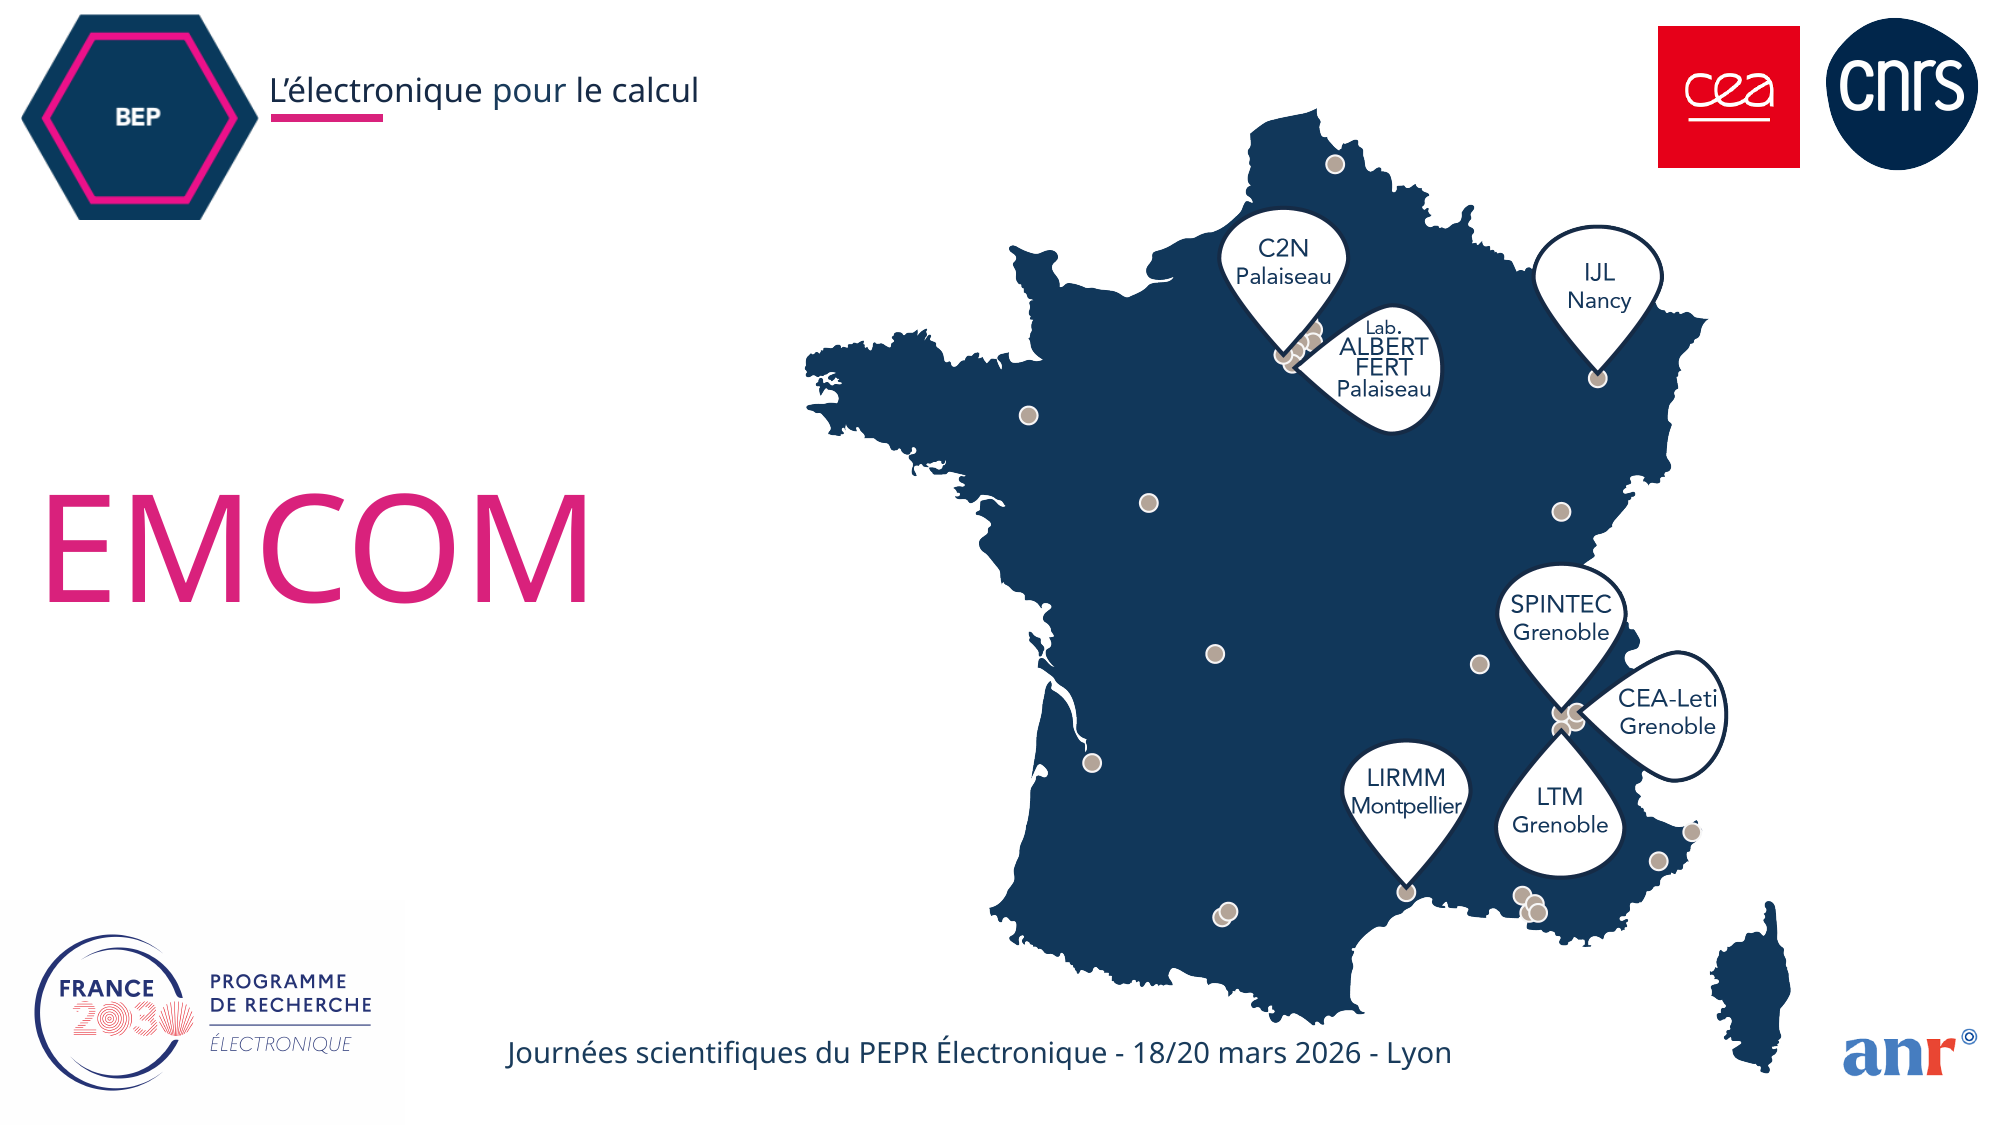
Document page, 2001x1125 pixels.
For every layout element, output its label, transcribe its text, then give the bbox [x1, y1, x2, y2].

list EMCOM [20, 465, 787, 660]
picture [1823, 16, 1981, 172]
picture [1839, 982, 1981, 1124]
picture [787, 0, 1813, 1086]
picture [0, 900, 405, 1125]
